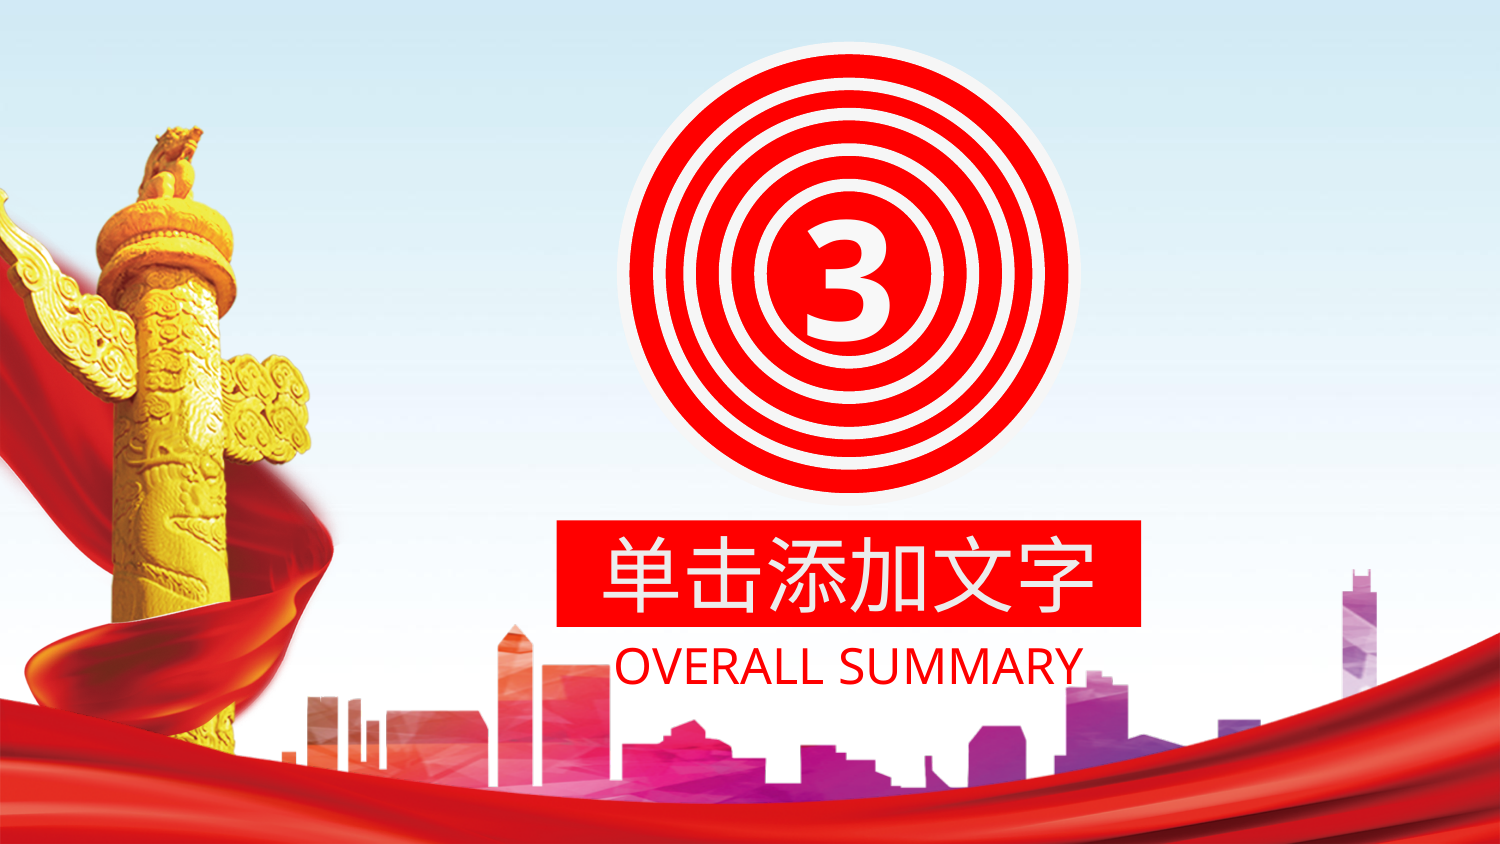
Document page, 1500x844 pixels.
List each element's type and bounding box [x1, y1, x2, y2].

picture [0, 0, 1500, 123]
text_box [0, 123, 1500, 844]
